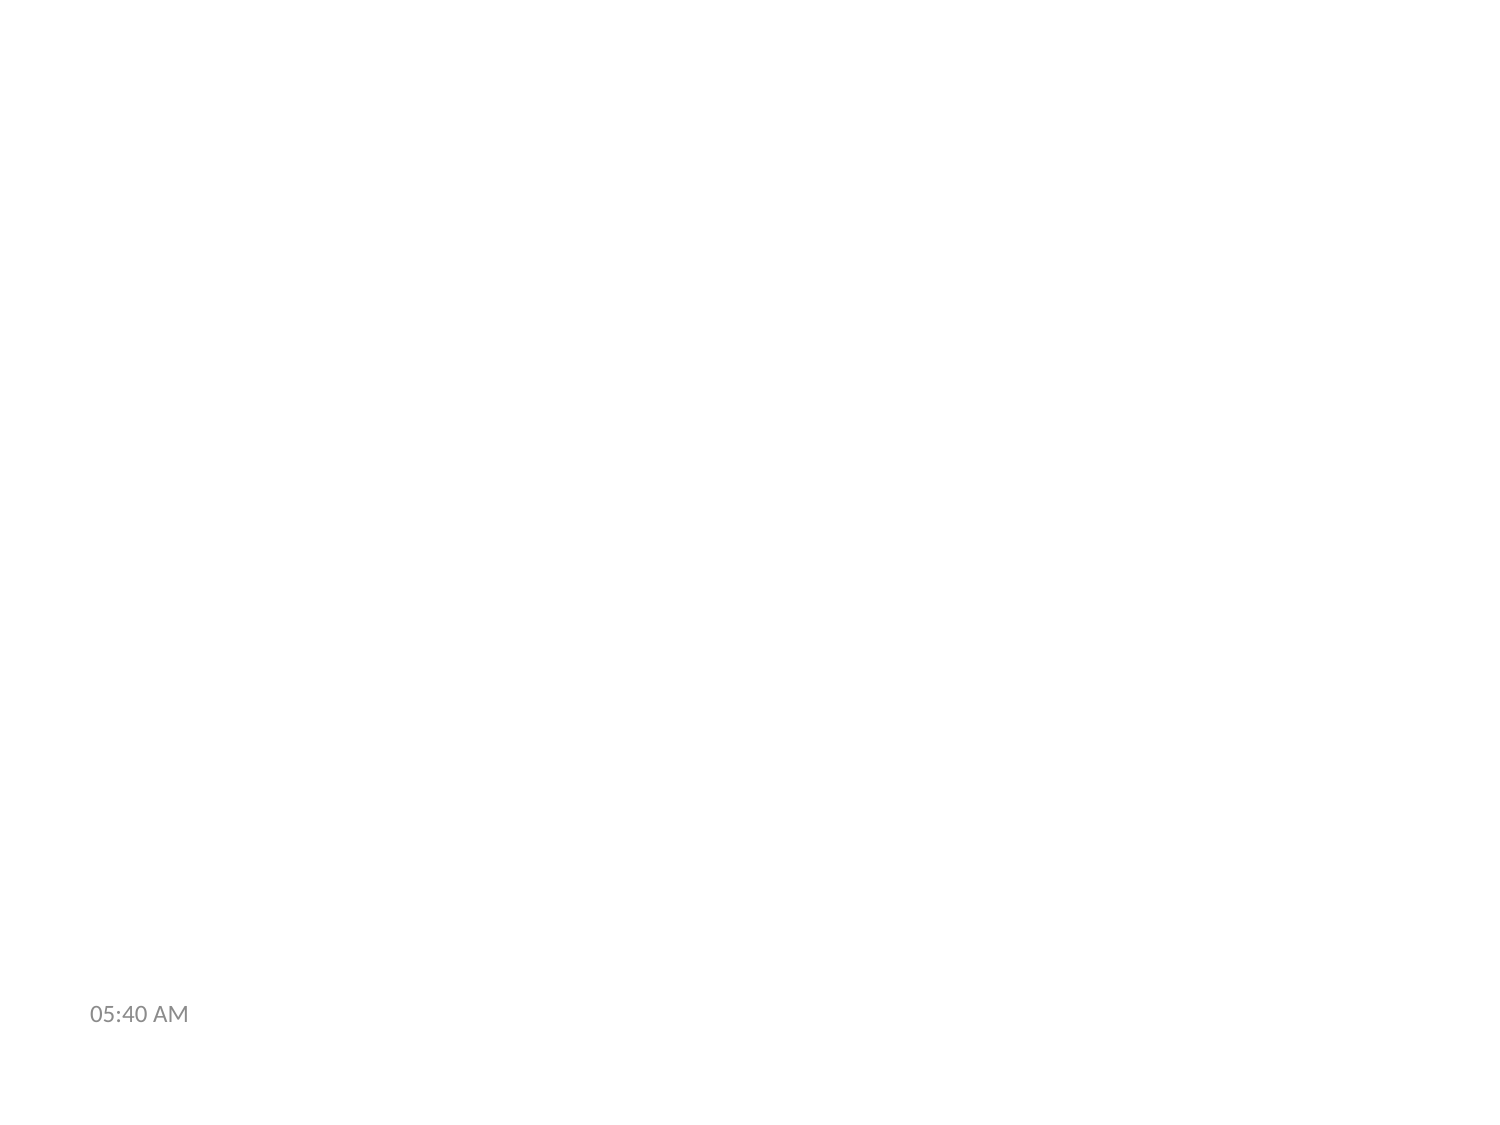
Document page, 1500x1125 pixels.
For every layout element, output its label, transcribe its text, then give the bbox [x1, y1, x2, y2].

text_box 3:35 PM [75, 982, 425, 1043]
